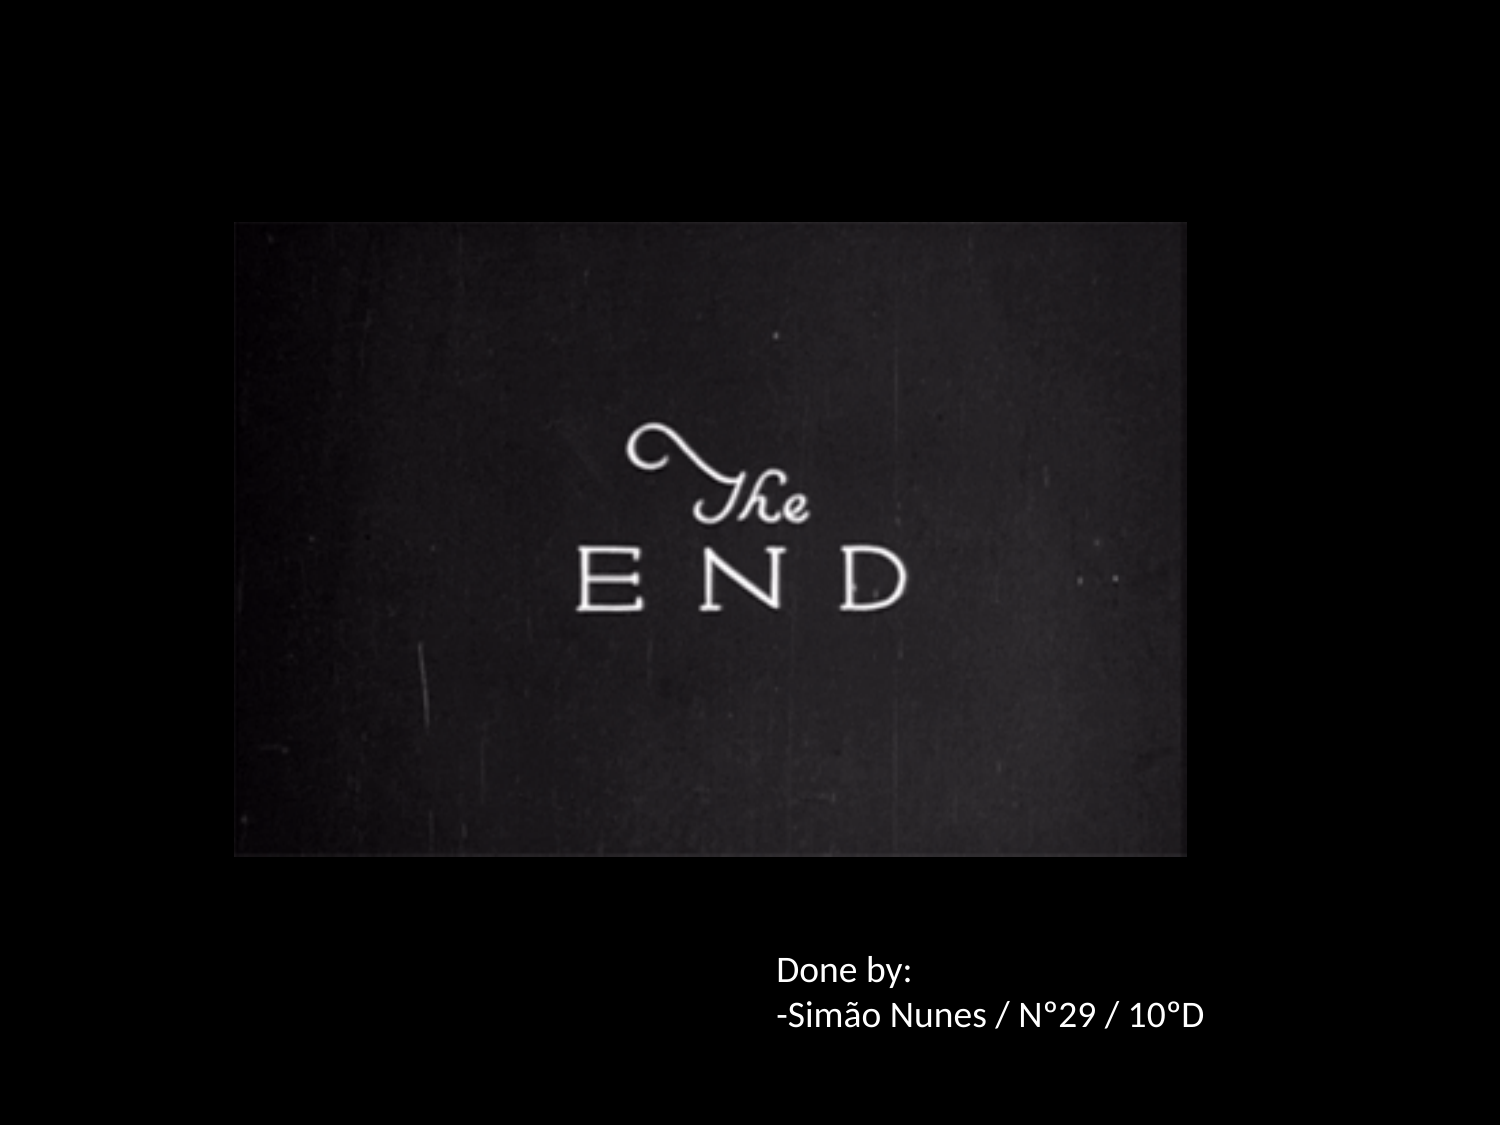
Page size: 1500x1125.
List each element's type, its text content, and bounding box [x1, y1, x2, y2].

text_box Done by: -Simão Nunes / Nº29 / 10ºD [761, 937, 1407, 1043]
picture [234, 222, 1187, 857]
